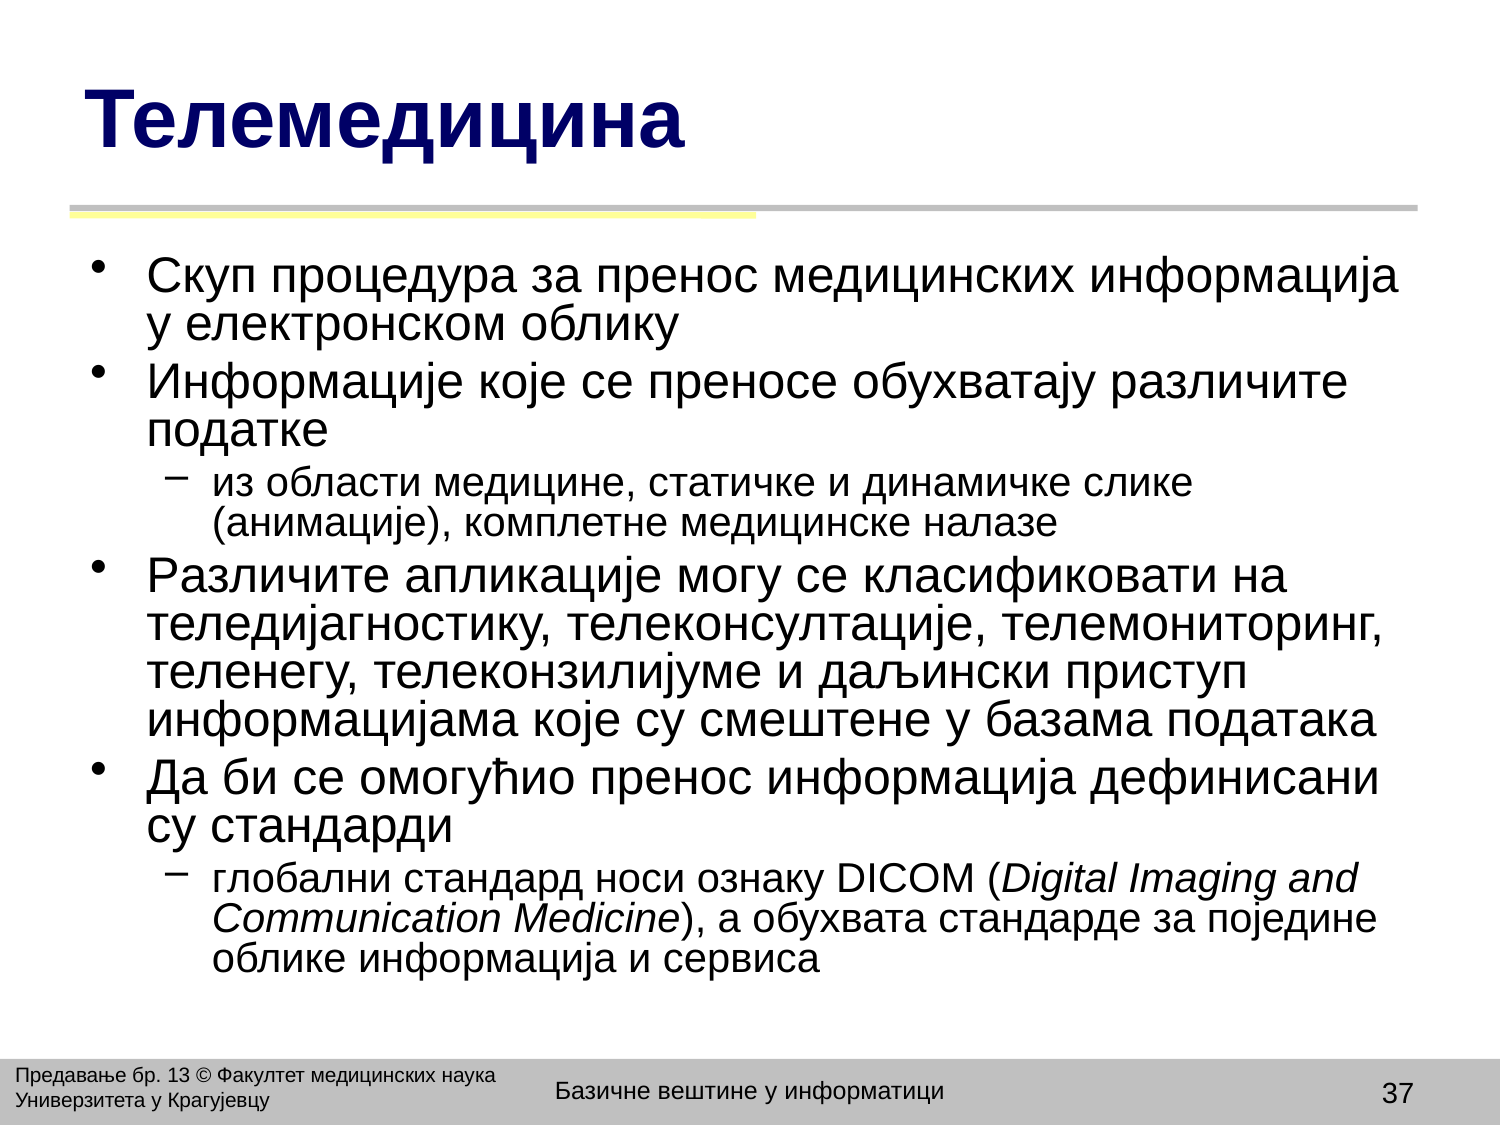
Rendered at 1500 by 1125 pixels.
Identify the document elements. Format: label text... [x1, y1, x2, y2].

title Телемедицина [69, 19, 1426, 208]
list Скуп процедура за пренос медицинских информација у електронском облику Информације које се преносе обухватају различите податке из области медицине, статичке и динамичке слике (анимације), комплетне медицинске налазе Различите апликације могу се класификовати на теледијагностику, телеконсултације, телемониторинг, теленегу, телеконзилијуме и даљински приступ информацијама које су смештене у базама података Да би се омогућио пренос информација дефинисани су стандарди глобални стандард носи ознаку DICOM (Digital Imaging and Communication Medicine), а обухвата стандарде за поједине облике информација и сервиса [74, 246, 1426, 1023]
slide_number 37 [1079, 1066, 1430, 1125]
footer Базичне вештине у информатици [512, 1066, 988, 1125]
slide_number Предавање бр. 13 © Факултет медицинских наука Универзитета у Крагујевцу [0, 1053, 617, 1108]
